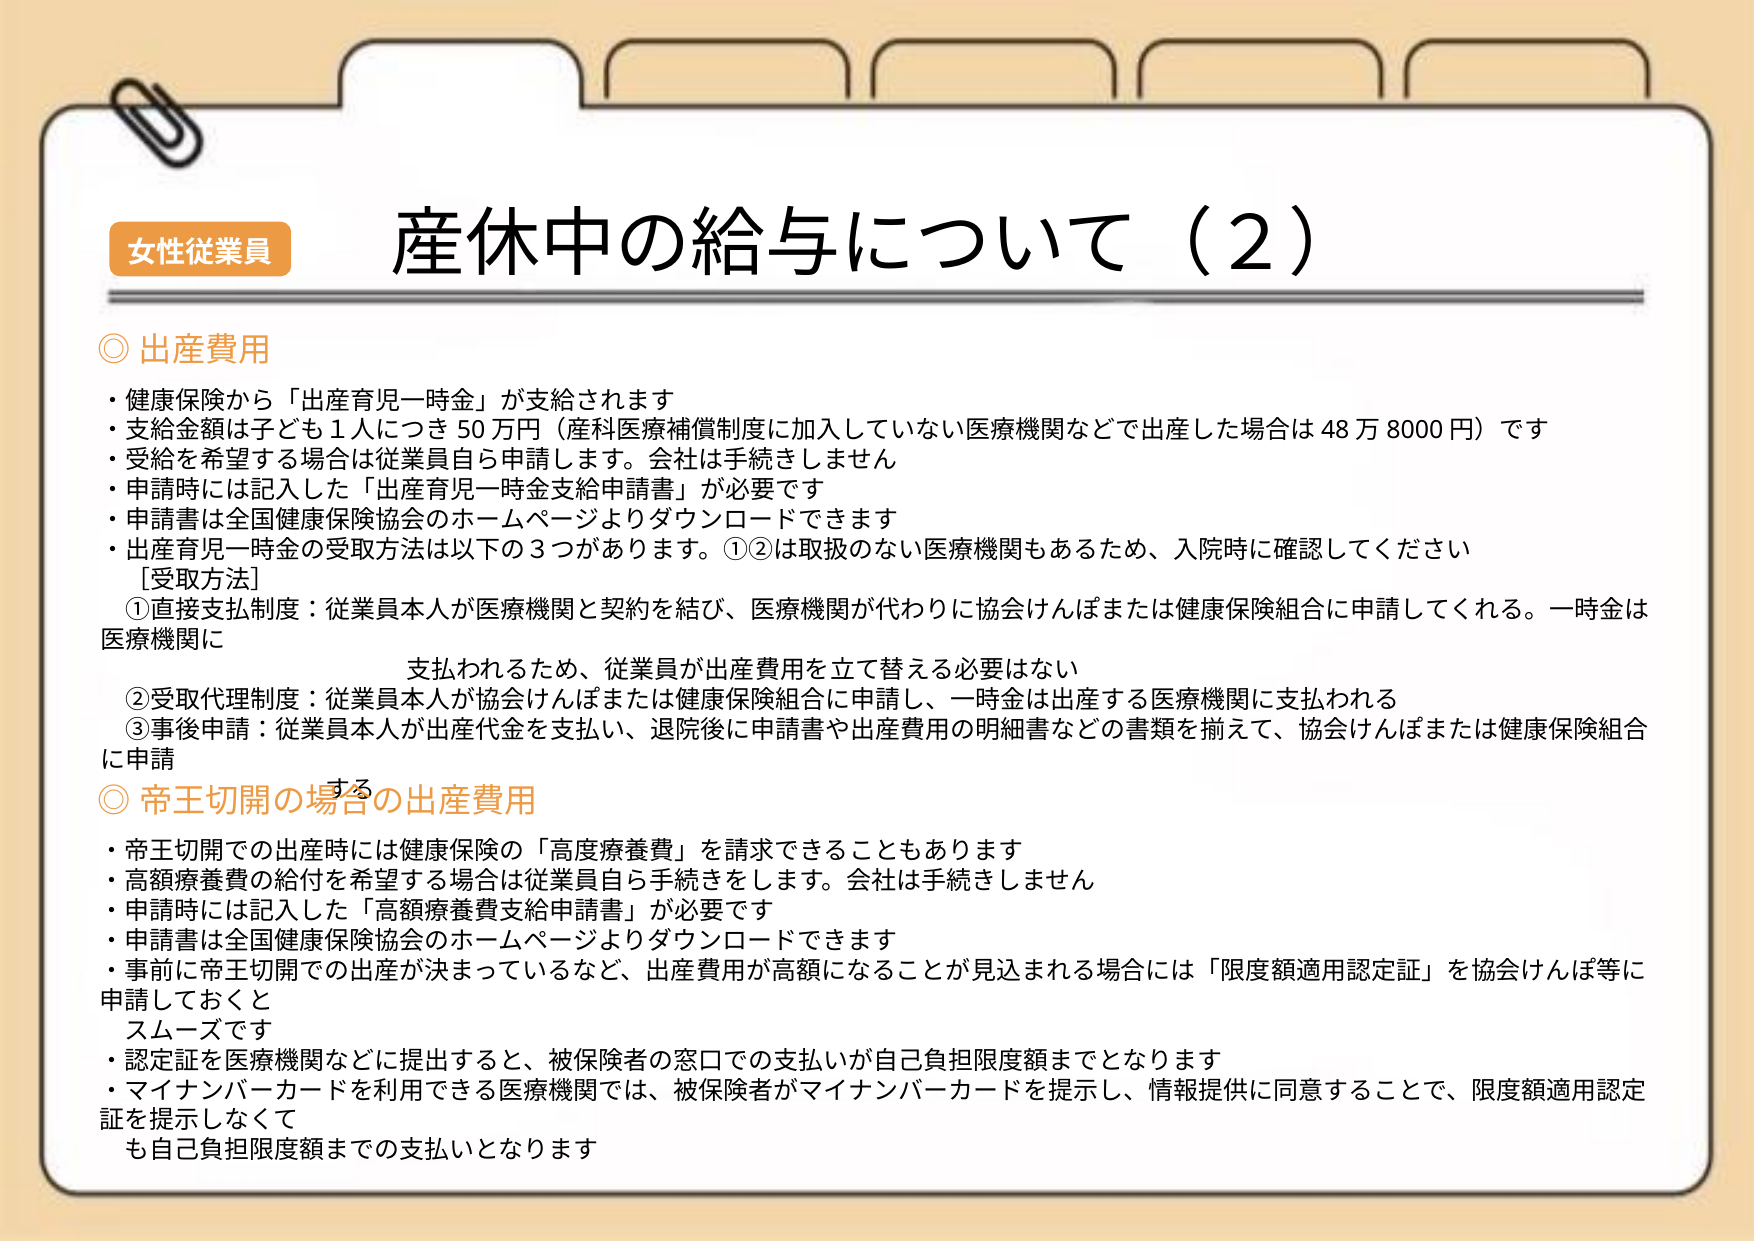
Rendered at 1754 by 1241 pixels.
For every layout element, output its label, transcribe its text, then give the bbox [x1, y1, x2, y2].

text_box 女性従業員 [112, 225, 289, 276]
text_box 産休中の給与について（２） [375, 186, 1378, 292]
text_box ・帝王切開での出産時には健康保険の「高度療養費」を請求できることもあります ・高額療養費の給付を希望する場合は従業員自ら手続きをします。会社は手続きしません ・申請時には記入した「高額療養費支給申請書」が必要です ・申請書は全国健康保険協会のホームページよりダウンロードできます ・事前に帝王切開での出産が決まっているなど、出産費用が高額になることが見込まれる場合には「限度額適用認定証」を協会けんぽ等に申請しておくと スムーズです ・認定証を医療機関などに提出すると、被保険者の窓口での支払いが自己負担限度額までとなります ・マイナンバーカードを利用できる医療機関では、被保険者がマイナンバーカードを提示し、情報提供に同意することで、限度額適用認定証を提示しなくて も自己負担限度額までの支払いとなります [84, 827, 1668, 1172]
text_box ・健康保険から「出産育児一時金」が支給されます ・支給金額は子ども１人につき50万円（産科医療補償制度に加入していない医療機関などで出産した場合は48万8000円）です ・受給を希望する場合は従業員自ら申請します。会社は手続きしません ・申請時には記入した「出産育児一時金支給申請書」が必要です ・申請書は全国健康保険協会のホームページよりダウンロードできます ・出産育児一時金の受取方法は以下の３つがあります。①②は取扱のない医療機関もあるため、入院時に確認してください ［受取方法］ ①直接支払制度：従業員本人が医療機関と契約を結び、医療機関が代わりに協会けんぽまたは健康保険組合に申請してくれる。一時金は医療機関に 支払われるため、従業員が出産費用を立て替える必要はない ②受取代理制度：従業員本人が協会けんぽまたは健康保険組合に申請し、一時金は出産する医療機関に支払われる ③事後申請：従業員本人が出産代金を支払い、退院後に申請書や出産費用の明細書などの書類を揃えて、協会けんぽまたは健康保険組合に申請 する [86, 376, 1668, 811]
text_box ◎出産費用 [82, 321, 287, 376]
picture [0, 0, 1754, 1241]
text_box [109, 221, 288, 273]
text_box ◎帝王切開の場合の出産費用 [83, 771, 553, 827]
